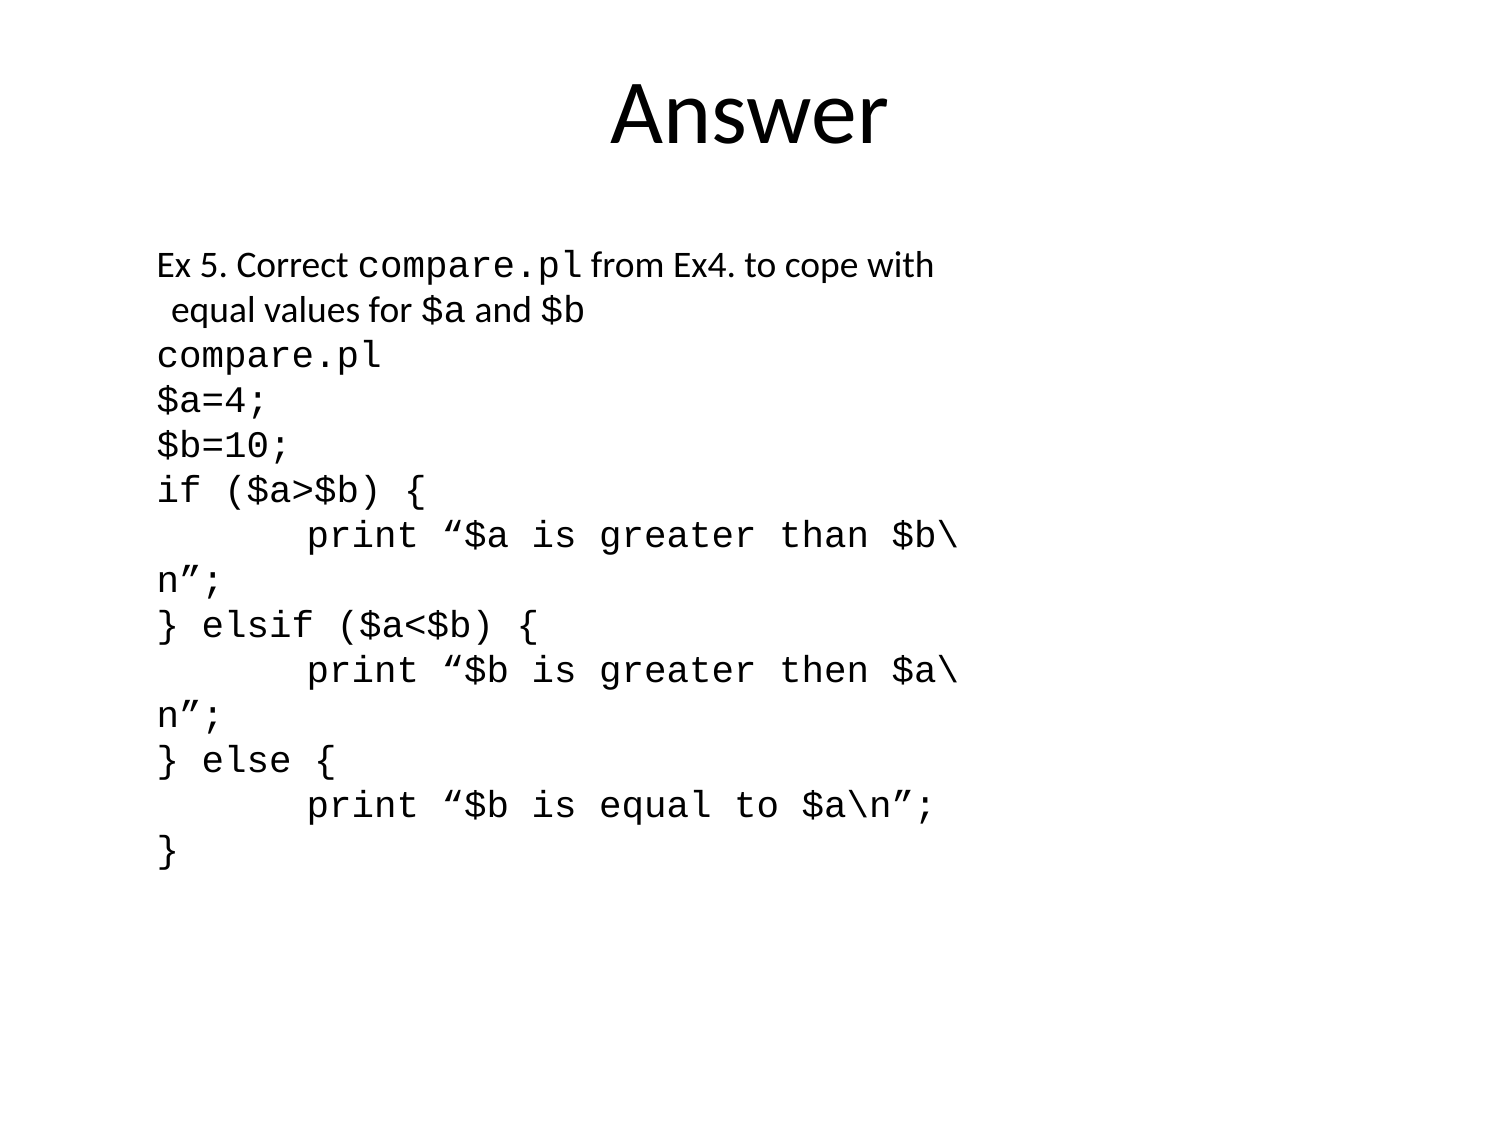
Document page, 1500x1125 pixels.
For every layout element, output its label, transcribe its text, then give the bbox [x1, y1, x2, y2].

title Answer [75, 13, 1425, 201]
text_box Ex 5. Correct compare.pl from Ex4. to cope with equal values for $a and $b compare.pl $a=4; $b=10; if ($a>$b) { print “$a is greater than $b\n”; } elsif ($a<$b) { print “$b is greater then $a\n”; } else { print “$b is equal to $a\n”; } [141, 232, 990, 878]
